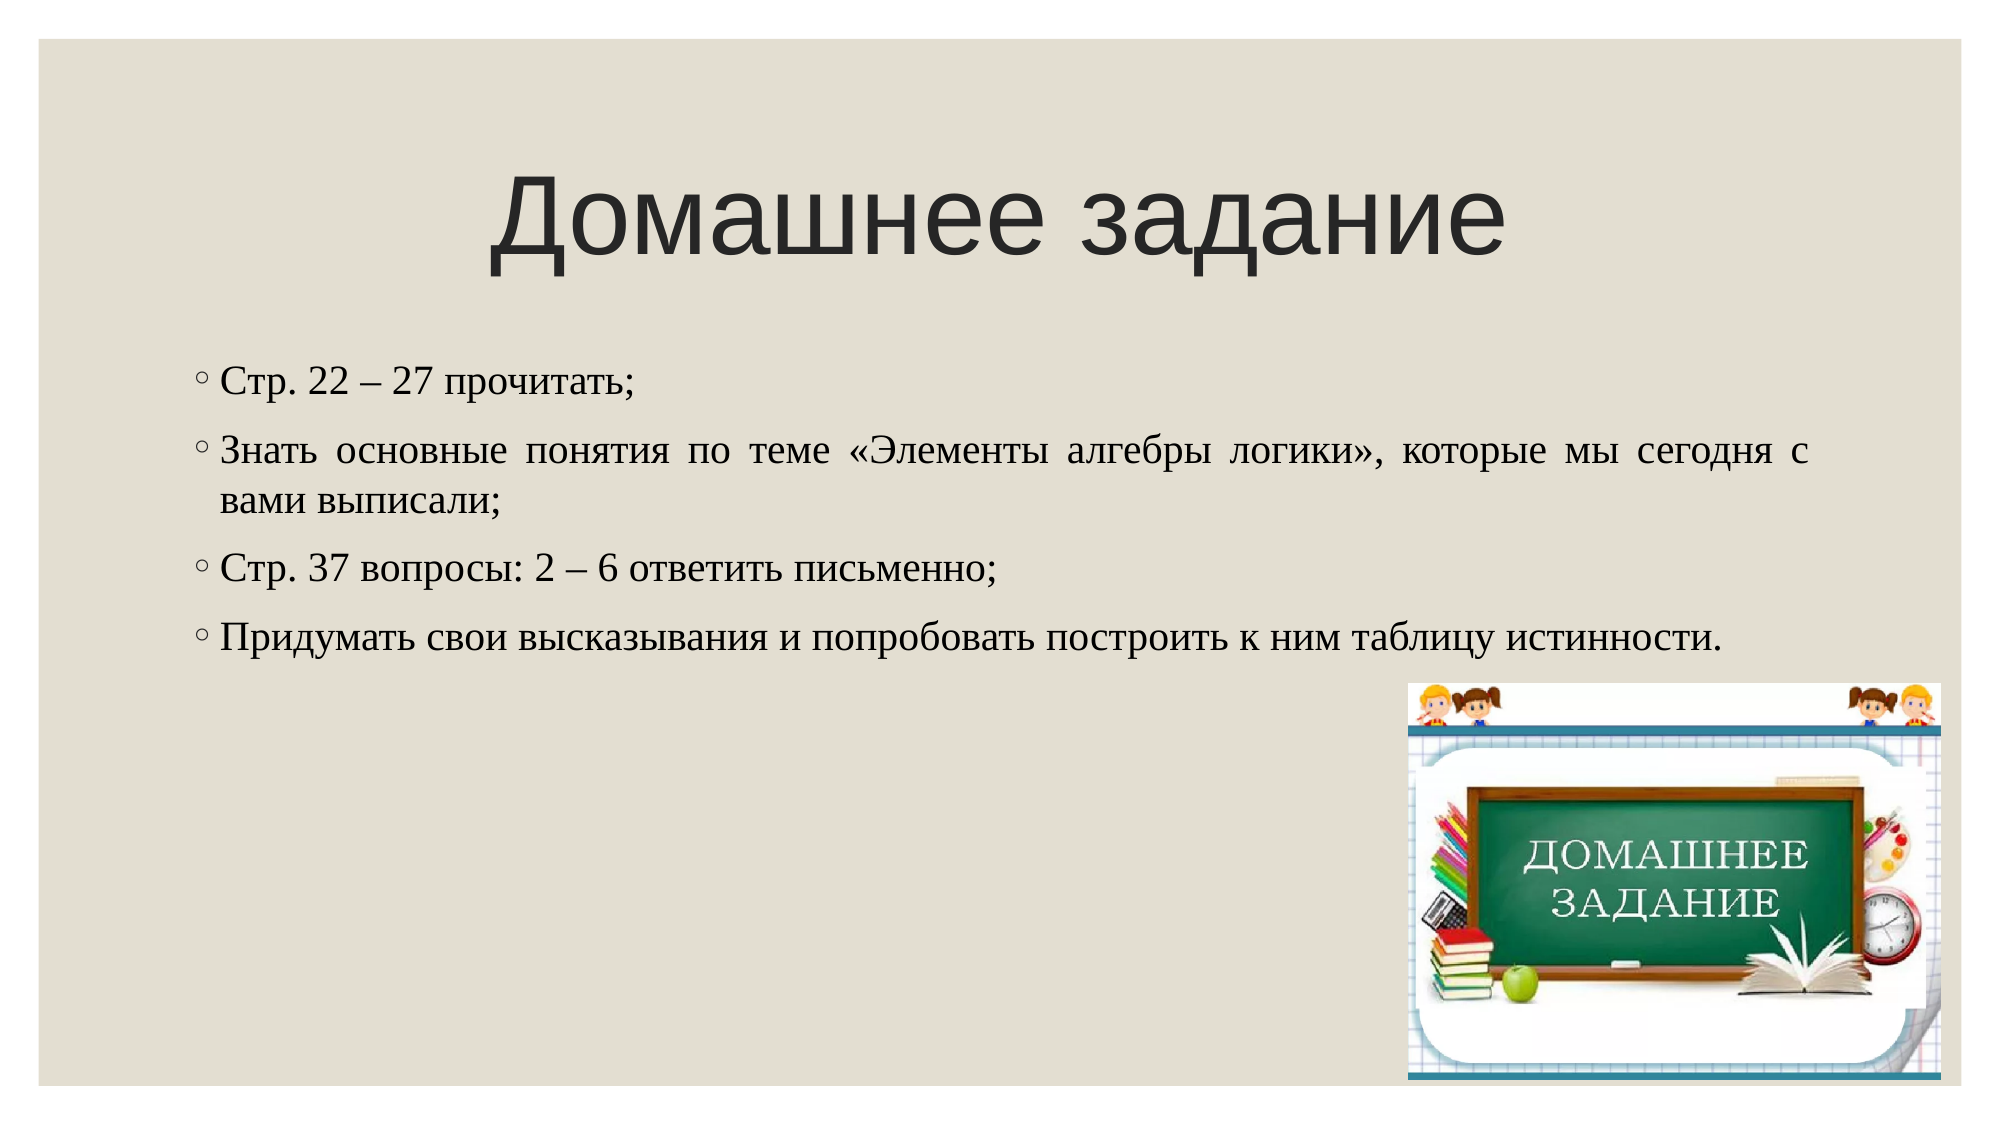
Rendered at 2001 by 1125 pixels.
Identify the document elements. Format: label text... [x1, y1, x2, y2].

picture [1408, 683, 1941, 1080]
list Стр. 22 – 27 прочитать; Знать основные понятия по теме «Элементы алгебры логики», которые мы сегодня с вами выписали; Стр. 37 вопросы: 2 – 6 ответить письменно; Придумать свои высказывания и попробовать построить к ним таблицу истинности. [174, 344, 1826, 991]
title Домашнее задание [174, 105, 1826, 331]
